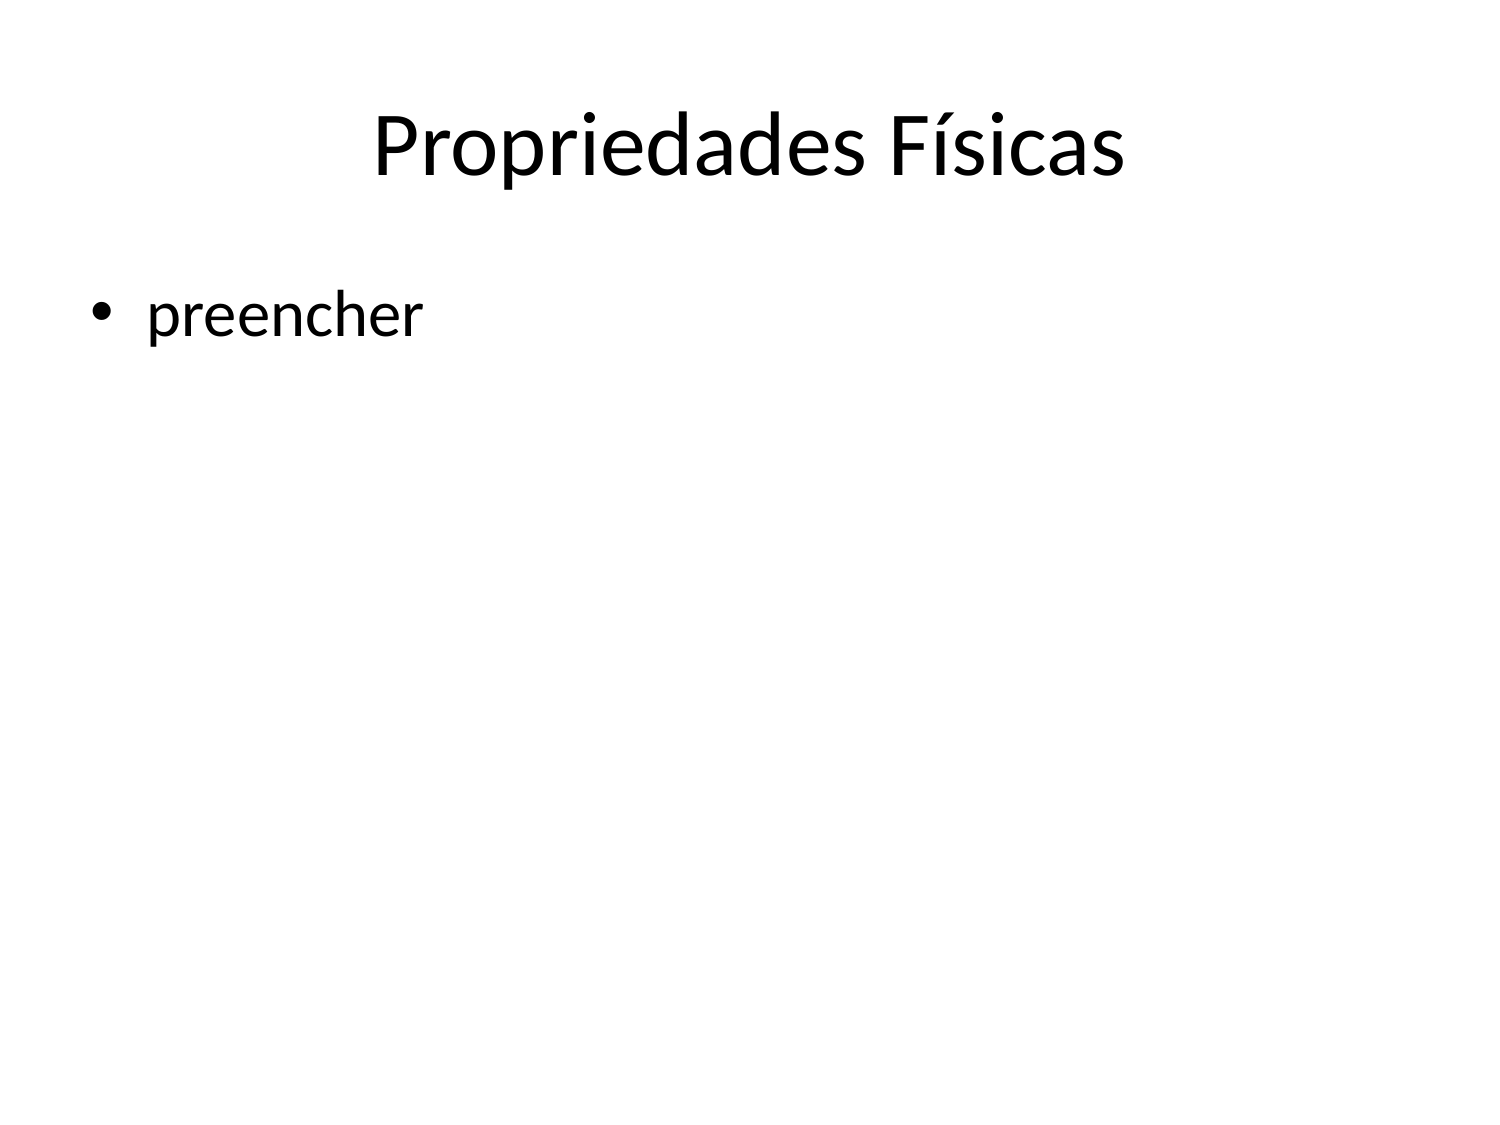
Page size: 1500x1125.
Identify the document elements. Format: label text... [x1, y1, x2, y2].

title Propriedades Físicas [75, 45, 1425, 233]
list preencher [75, 262, 1425, 1005]
